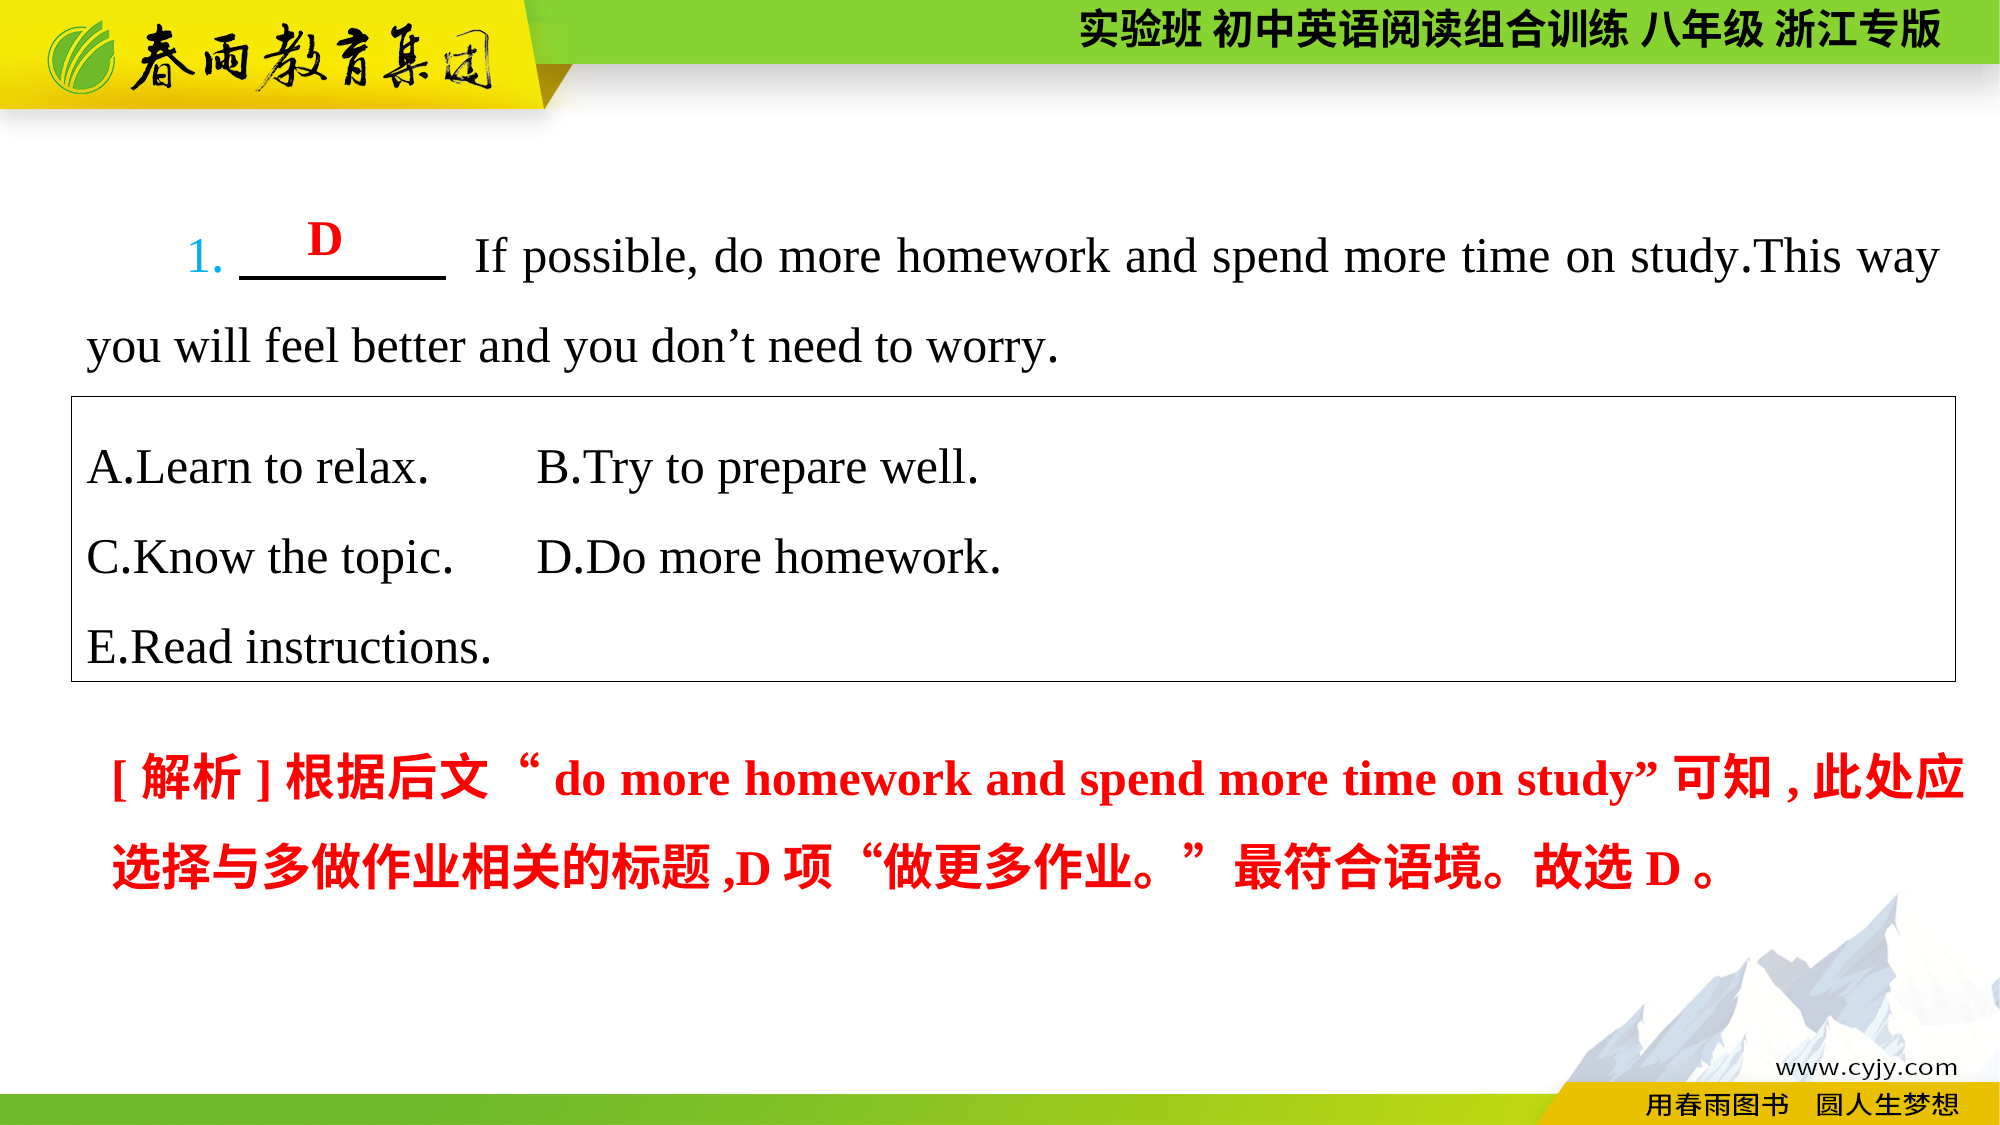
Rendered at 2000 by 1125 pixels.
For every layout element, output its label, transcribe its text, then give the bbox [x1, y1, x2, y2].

text_box D [279, 198, 359, 274]
text_box A.Learn to relax. B.Try to prepare well. C.Know the topic. D.Do more homework. E.Read instructions. [71, 396, 1956, 682]
list 1. If possible, do more homework and spend more time on study.This way you will feel better and you don’t need to worry. [71, 185, 1956, 371]
text_box [解析]根据后文“do more homework and spend more time on study”可知,此处应选择与多做作业相关的标题,D项“做更多作业。”最符合语境。故选D。 [96, 707, 1981, 903]
picture [0, 0, 2000, 1125]
